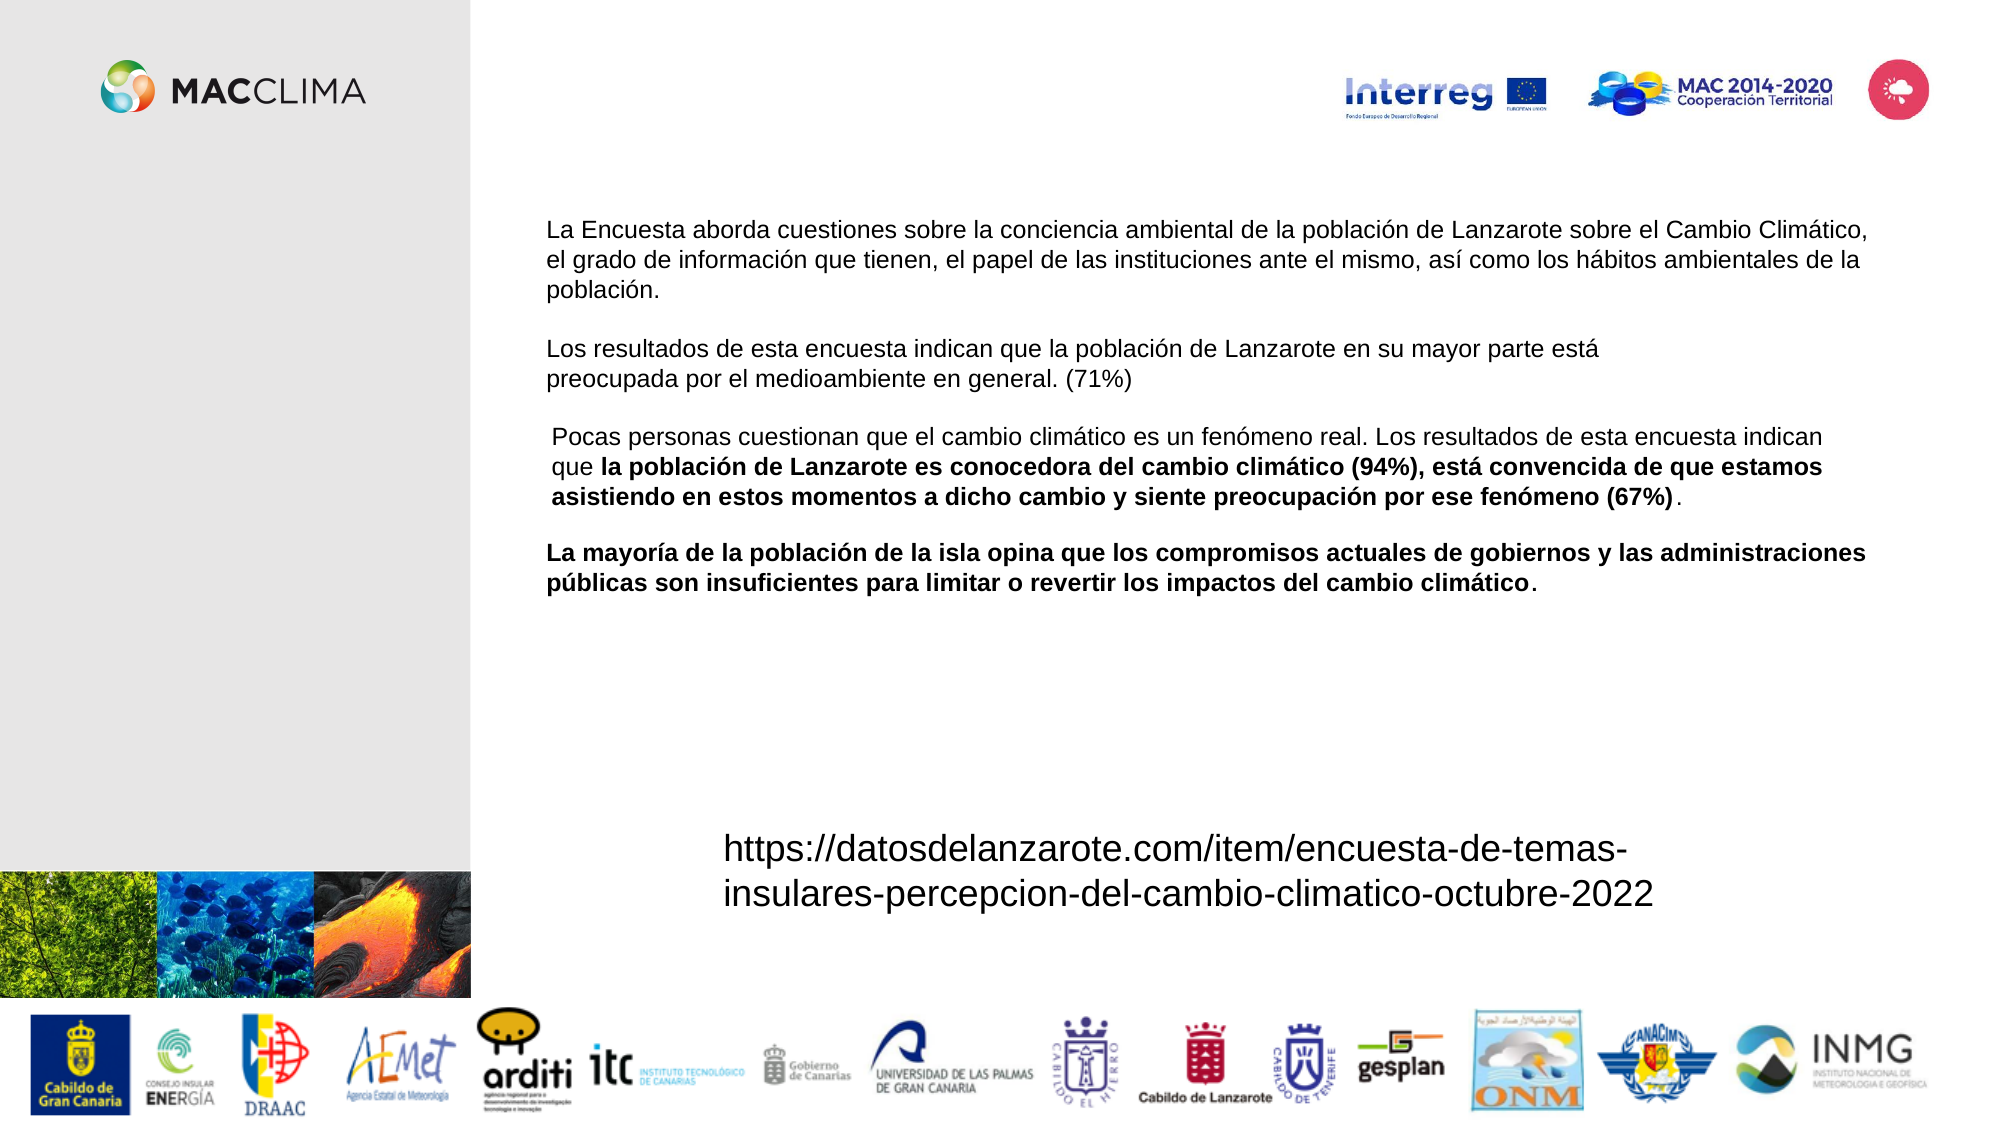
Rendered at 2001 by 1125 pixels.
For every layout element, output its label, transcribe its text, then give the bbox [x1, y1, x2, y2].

text_box [0, 0, 471, 870]
picture [1299, 28, 1958, 140]
picture [24, 1002, 1930, 1120]
picture [0, 870, 471, 998]
text_box https://datosdelanzarote.com/item/encuesta-de-temas-insulares-percepcion-del-cambio-climatico-octubre-2022 [708, 816, 1742, 915]
text_box Pocas personas cuestionan que el cambio climático es un fenómeno real. Los resultados de esta encuesta indican que la población de Lanzarote es conocedora del cambio climático (94%), está convencida de que estamos asistiendo en estos momentos a dicho cambio y siente preocupación por ese fenómeno (67%). [536, 413, 1890, 512]
picture [99, 59, 371, 114]
text_box Los resultados de esta encuesta indican que la población de Lanzarote en su mayor parte está preocupada por el medioambiente en general. (71%) [531, 324, 1722, 396]
text_box La mayoría de la población de la isla opina que los compromisos actuales de gobiernos y las administraciones públicas son insuficientes para limitar o revertir los impactos del cambio climático. [531, 529, 1890, 600]
text_box La Encuesta aborda cuestiones sobre la conciencia ambiental de la población de Lanzarote sobre el Cambio Climático, el grado de información que tienen, el papel de las instituciones ante el mismo, así como los hábitos ambientales de la población. [531, 206, 1919, 306]
